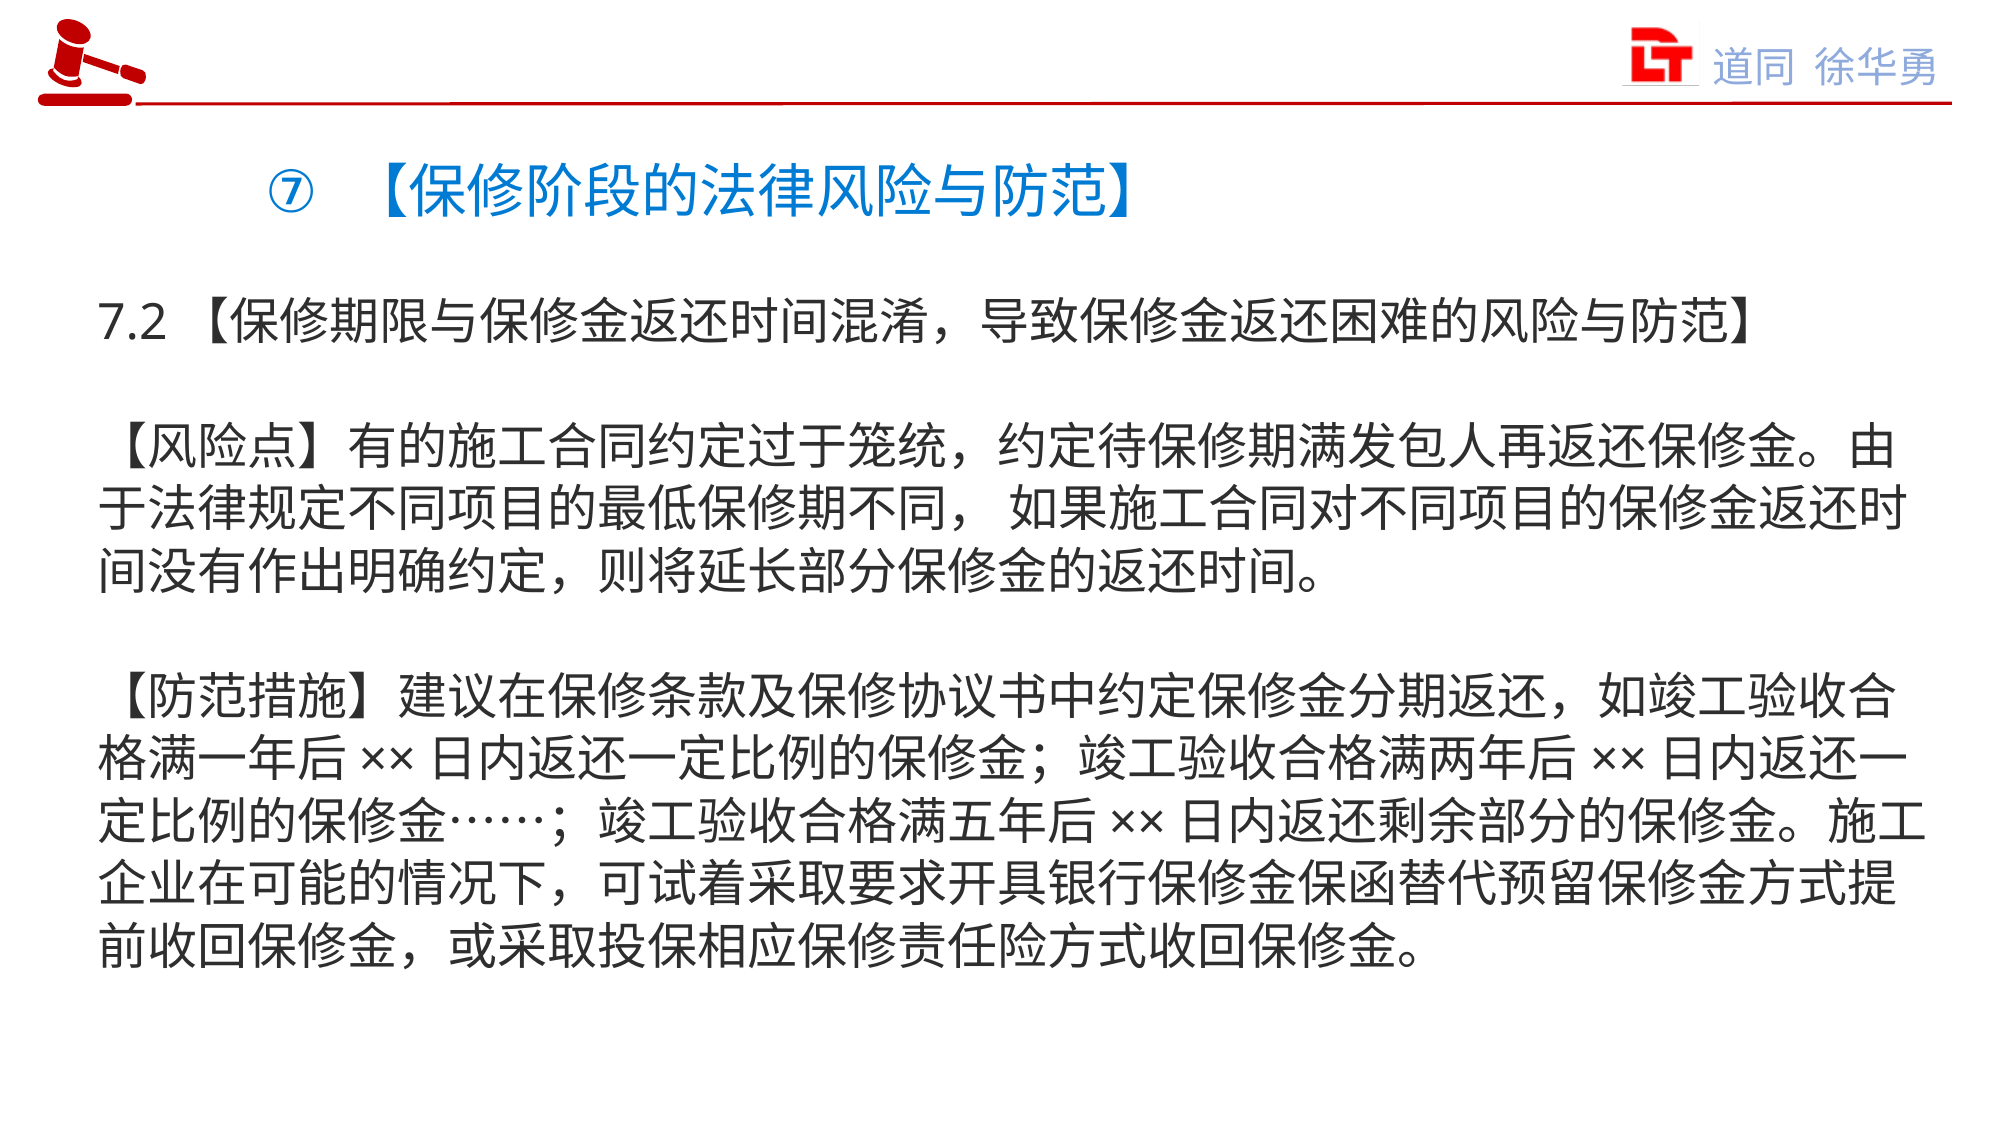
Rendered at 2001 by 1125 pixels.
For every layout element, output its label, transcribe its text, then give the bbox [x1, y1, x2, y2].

text_box 【保修阶段的法律风险与防范】 7.2【保修期限与保修金返还时间混淆，导致保修金返还困难的风险与防范】 【风险点】有的施工合同约定过于笼统，约定待保修期满发包人再返还保修金。由于法律规定不同项目的最低保修期不同， 如果施工合同对不同项目的保修金返还时间没有作出明确约定，则将延长部分保修金的返还时间。 【防范措施】建议在保修条款及保修协议书中约定保修金分期返还，如竣工验收合格满一年后××日内返还一定比例的保修金；竣工验收合格满两年后××日内返还一定比例的保修金……；竣工验收合格满五年后××日内返还剩余部分的保修金。施工企业在可能的情况下，可试着采取要求开具银行保修金保函替代预留保修金方式提前收回保修金，或采取投保相应保修责任险方式收回保修金。 [82, 154, 1954, 982]
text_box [37, 17, 1954, 106]
picture [1622, 19, 1699, 97]
